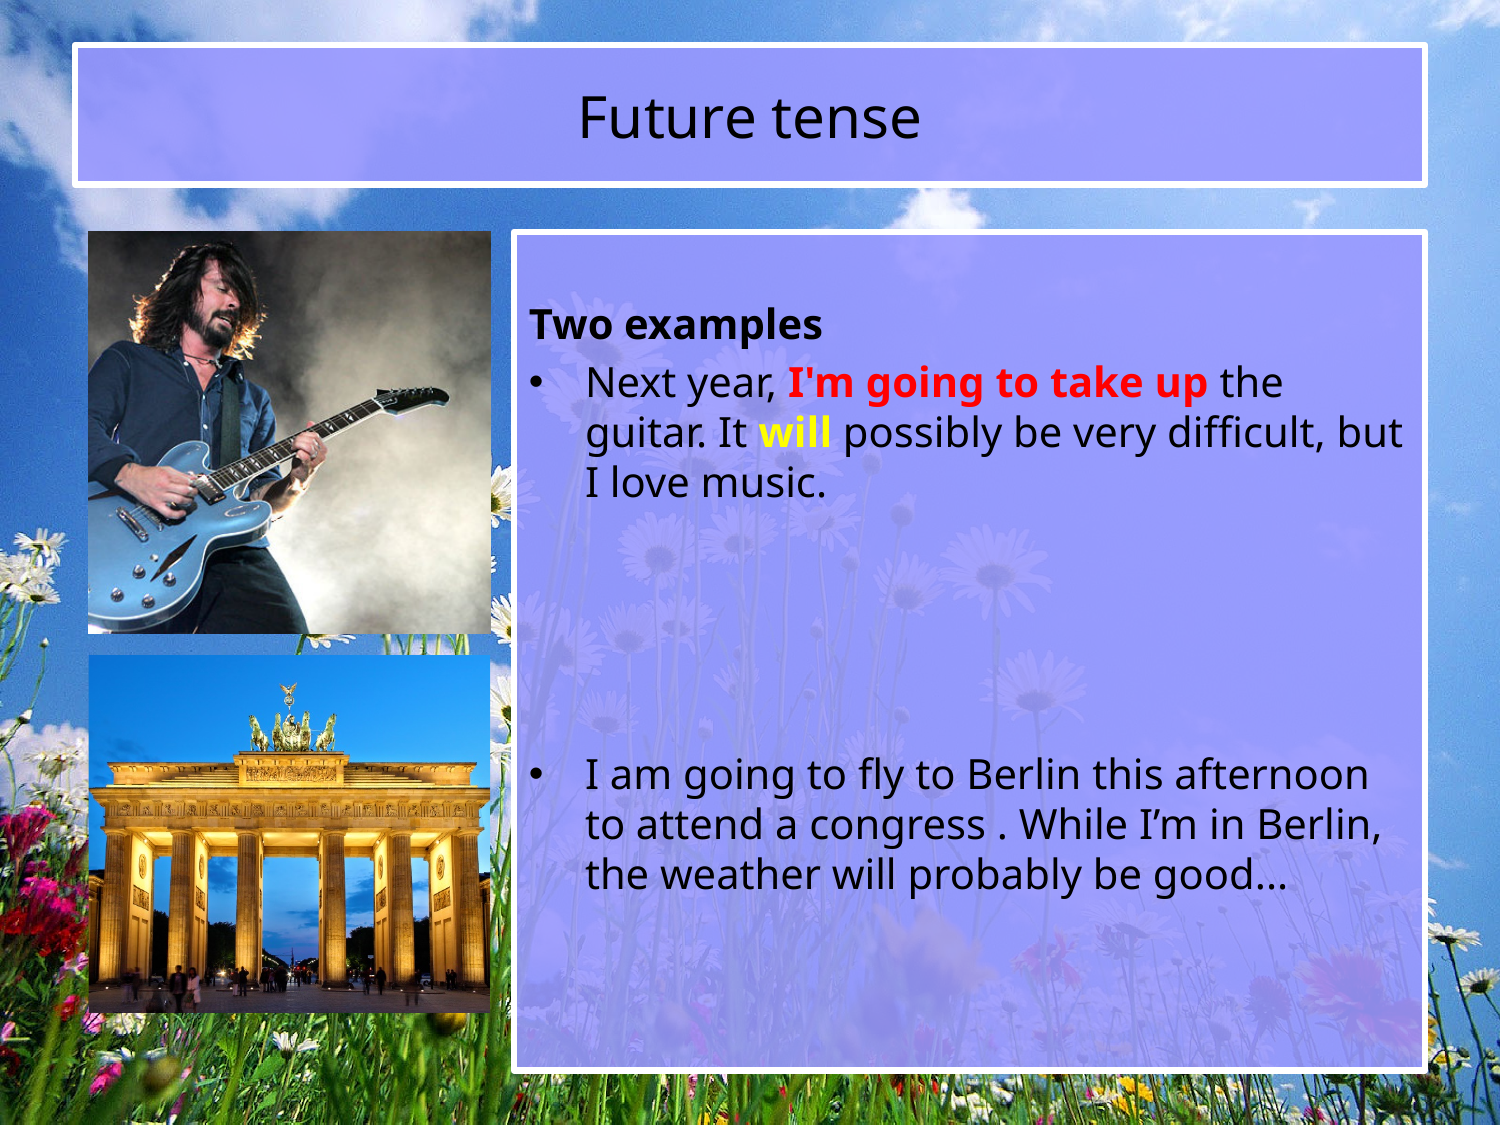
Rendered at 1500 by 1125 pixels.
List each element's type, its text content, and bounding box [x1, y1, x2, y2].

title Future tense [72, 42, 1428, 188]
picture [0, 0, 1500, 1125]
list Two examples Next year, I'm going to take up the guitar. It will possibly be very difficult, but I love music. I am going to fly to Berlin this afternoon to attend a congress . While I’m in Berlin, the weather will probably be good... [511, 229, 1428, 1074]
